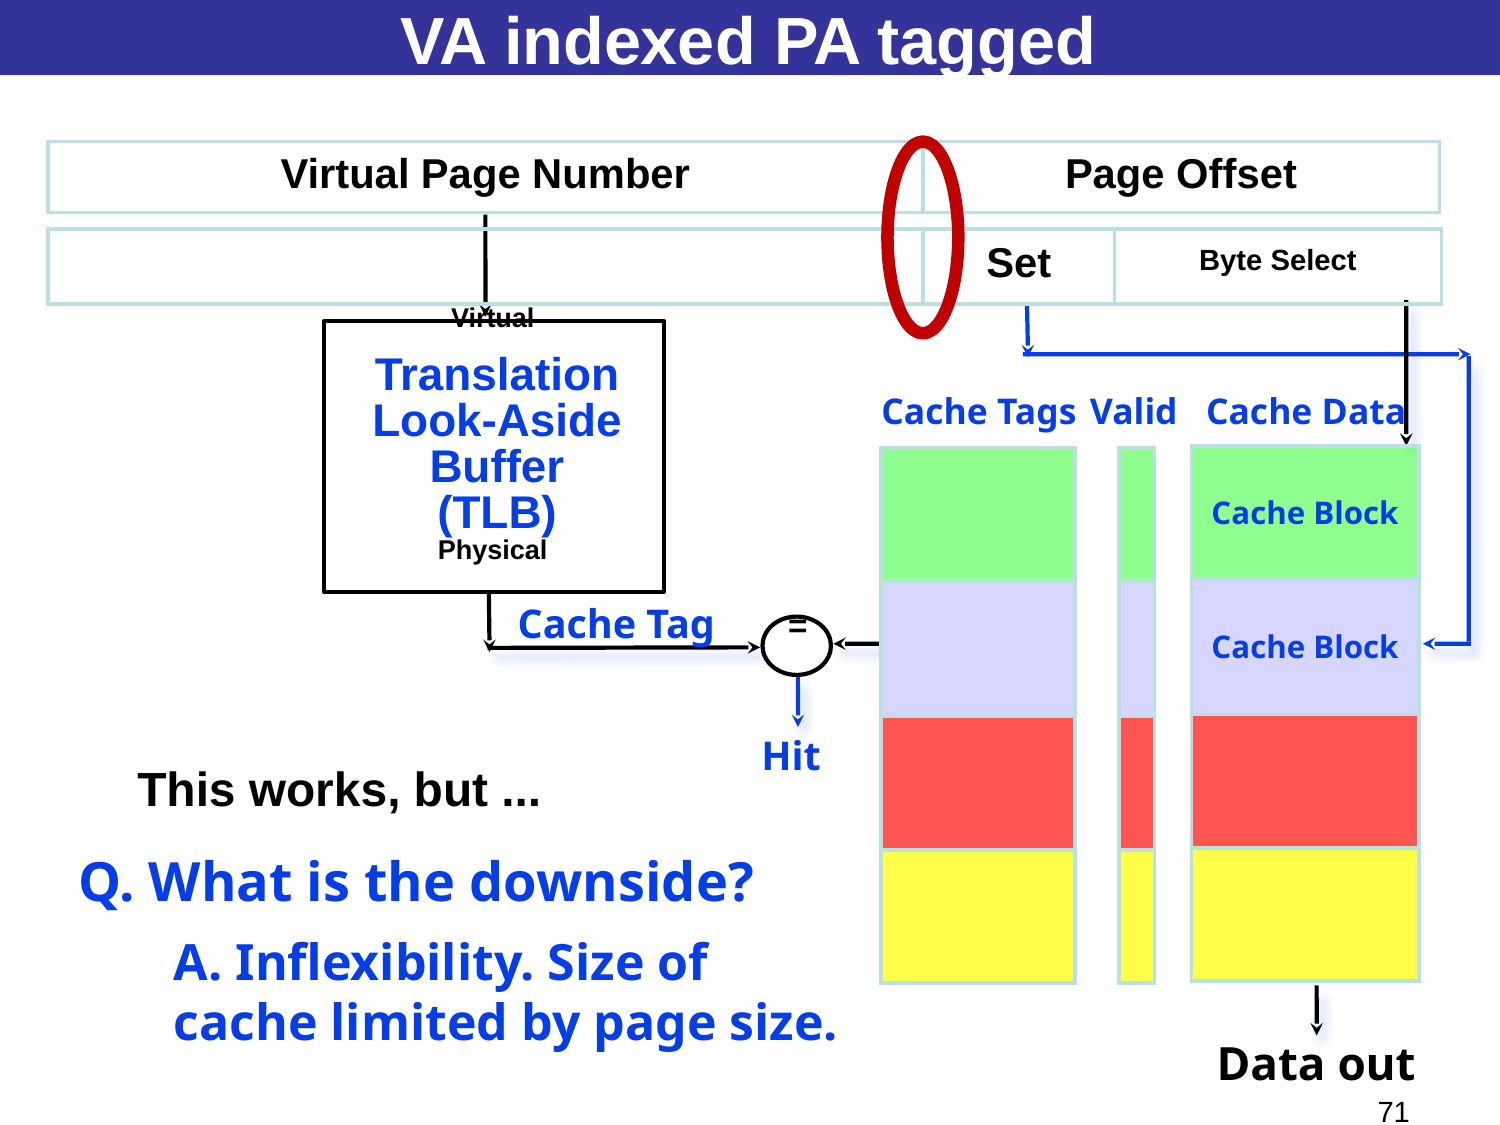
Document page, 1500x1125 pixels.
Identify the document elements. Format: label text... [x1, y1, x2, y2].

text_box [47, 228, 1442, 984]
text_box [887, 141, 959, 227]
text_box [77, 758, 846, 913]
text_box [487, 590, 882, 779]
table_header Virtual Page Number [50, 143, 915, 211]
text_box [668, 216, 888, 227]
text_box [31, 216, 320, 310]
table_header Page Offset [931, 143, 1438, 211]
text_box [323, 214, 664, 592]
title VA indexed PA tagged [0, 0, 1500, 75]
text_box A. Inflexibility. Size of cache limited by page size. [173, 992, 842, 1051]
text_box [1159, 299, 1474, 1091]
slide_number 71 [1074, 1085, 1425, 1125]
